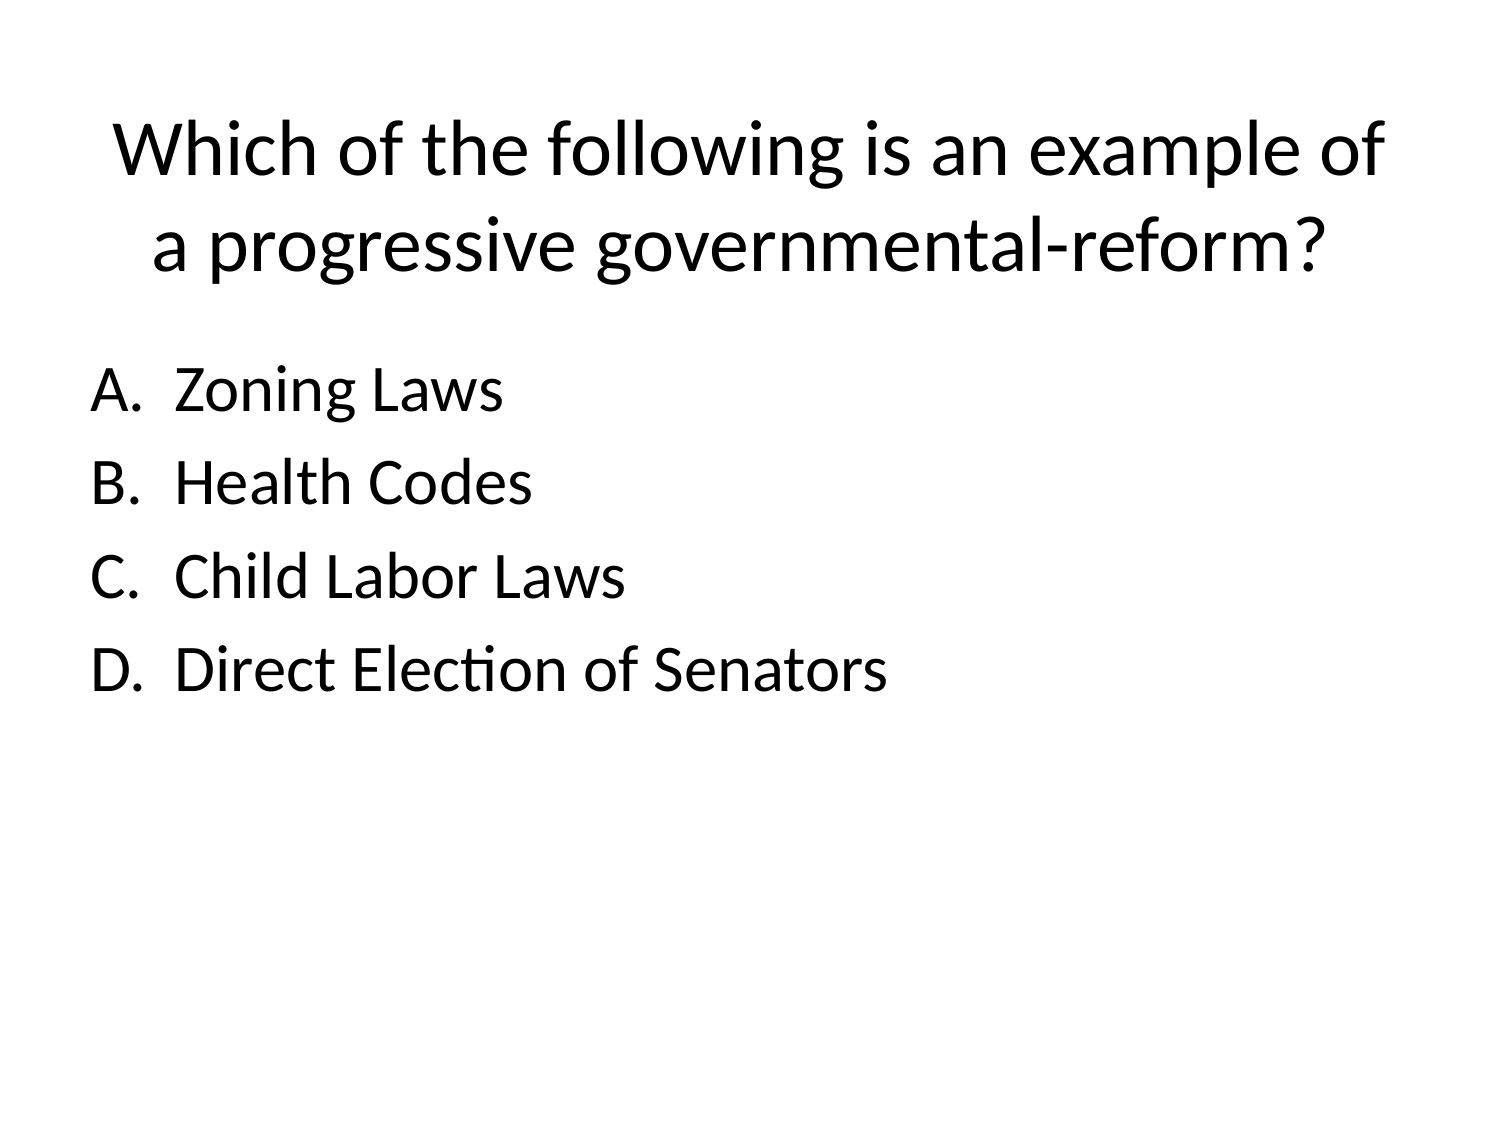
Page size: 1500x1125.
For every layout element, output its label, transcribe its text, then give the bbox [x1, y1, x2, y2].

list Zoning Laws Health Codes Child Labor Laws Direct Election of Senators [75, 337, 1425, 1005]
title Which of the following is an example of a progressive governmental-reform? [75, 45, 1425, 337]
